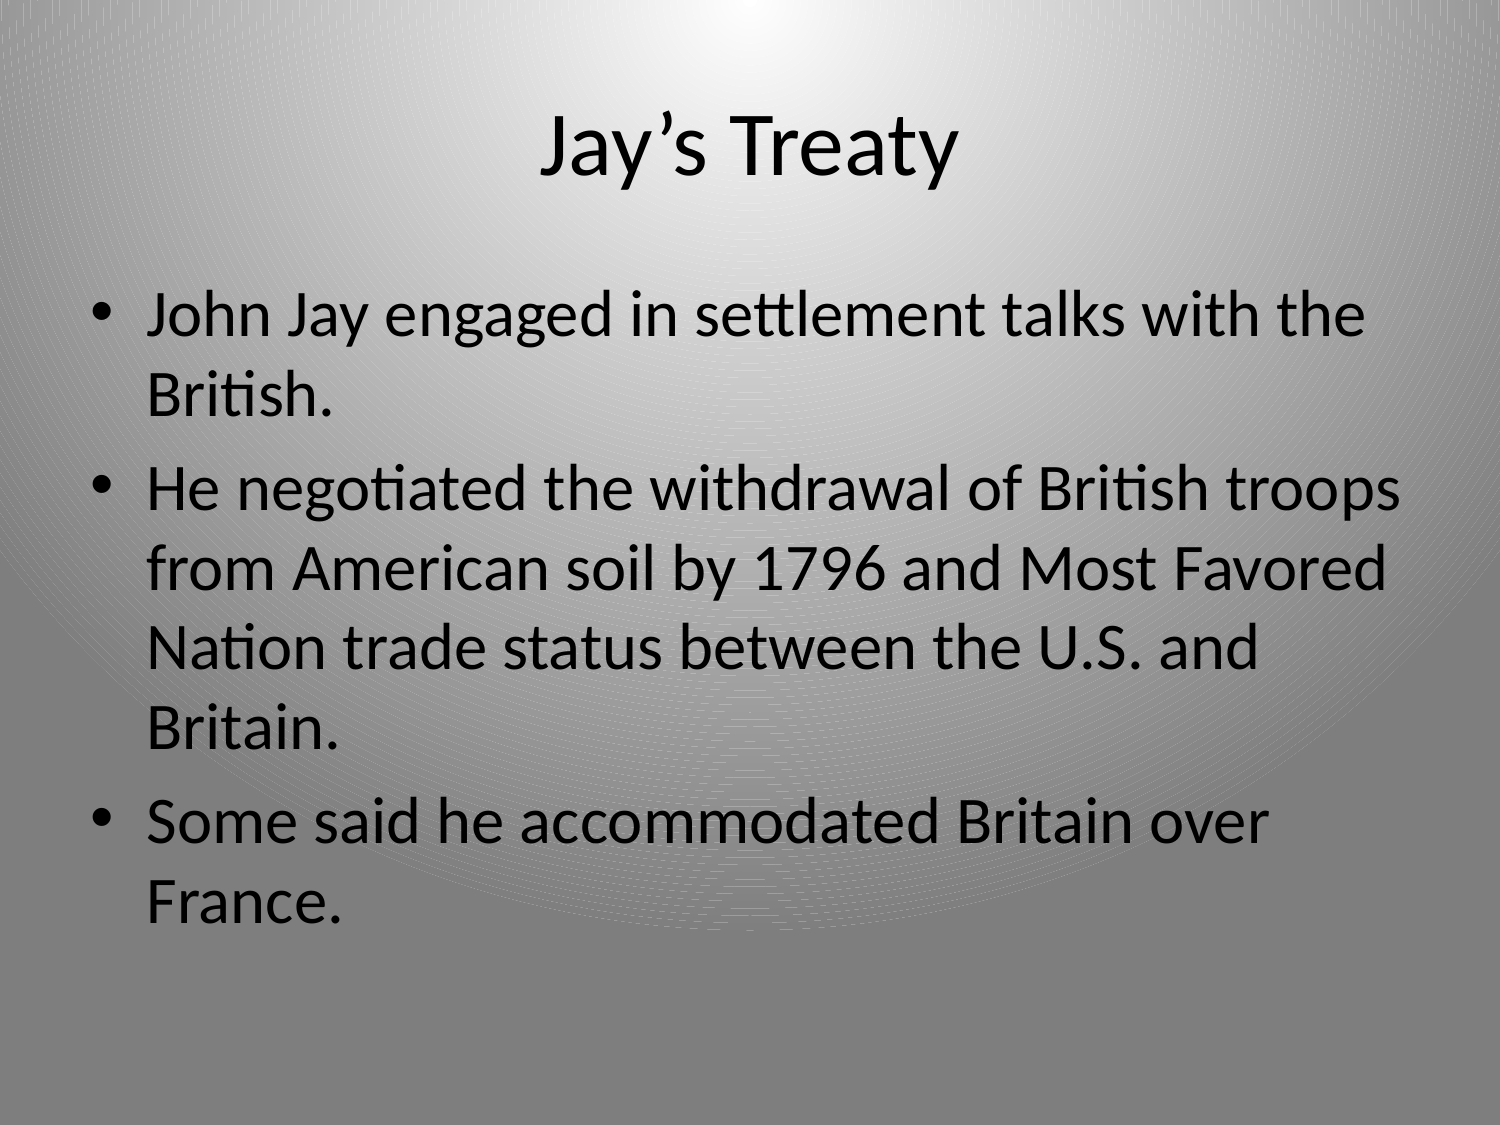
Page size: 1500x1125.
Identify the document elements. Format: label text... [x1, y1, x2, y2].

list John Jay engaged in settlement talks with the British. He negotiated the withdrawal of British troops from American soil by 1796 and Most Favored Nation trade status between the U.S. and Britain. Some said he accommodated Britain over France. [75, 262, 1425, 1005]
title Jay’s Treaty [75, 45, 1425, 233]
